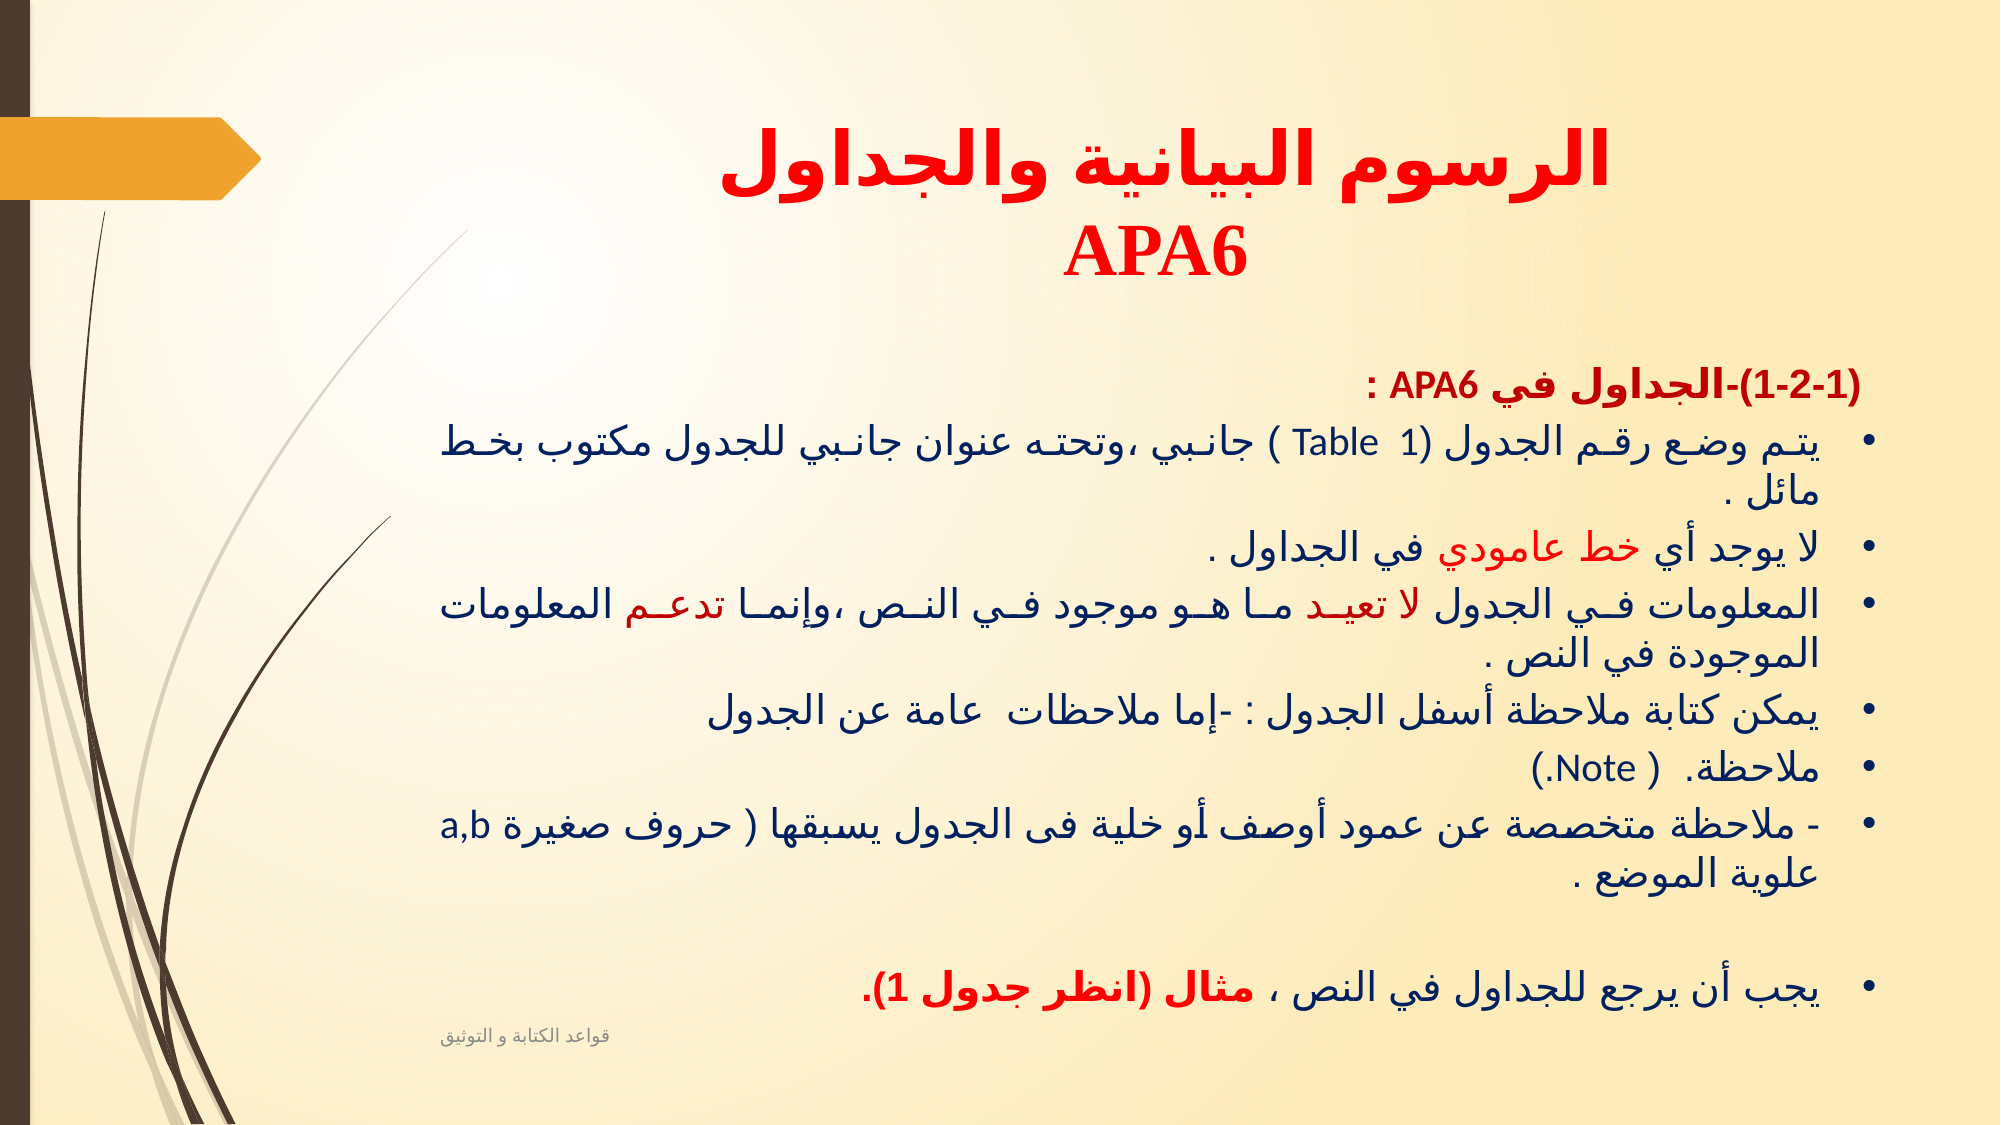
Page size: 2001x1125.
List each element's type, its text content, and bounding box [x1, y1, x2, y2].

footer قواعد الكتابة و التوثيق [424, 1006, 1675, 1067]
title الرسوم البيانية والجداول APA6 [425, 102, 1888, 313]
list (1-2-1)-الجداول في APA6 : يتم وضع رقم الجدول (Table 1 ) جانبي ،وتحته عنوان جانبي للجدول مكتوب بخط مائل . لا يوجد أي خط عامودي في الجداول . المعلومات في الجدول لا تعيد ما هو موجود في النص ،وإنما تدعم المعلومات الموجودة في النص . يمكن كتابة ملاحظة أسفل الجدول : -إما ملاحظات عامة عن الجدول ملاحظة. ( Note.) - ملاحظة متخصصة عن عمود أوصف أو خلية فى الجدول يسبقها ( حروف صغيرة a,b علوية الموضع . يجب أن يرجع للجداول في النص ، مثال (انظر جدول 1). [424, 350, 1888, 1027]
